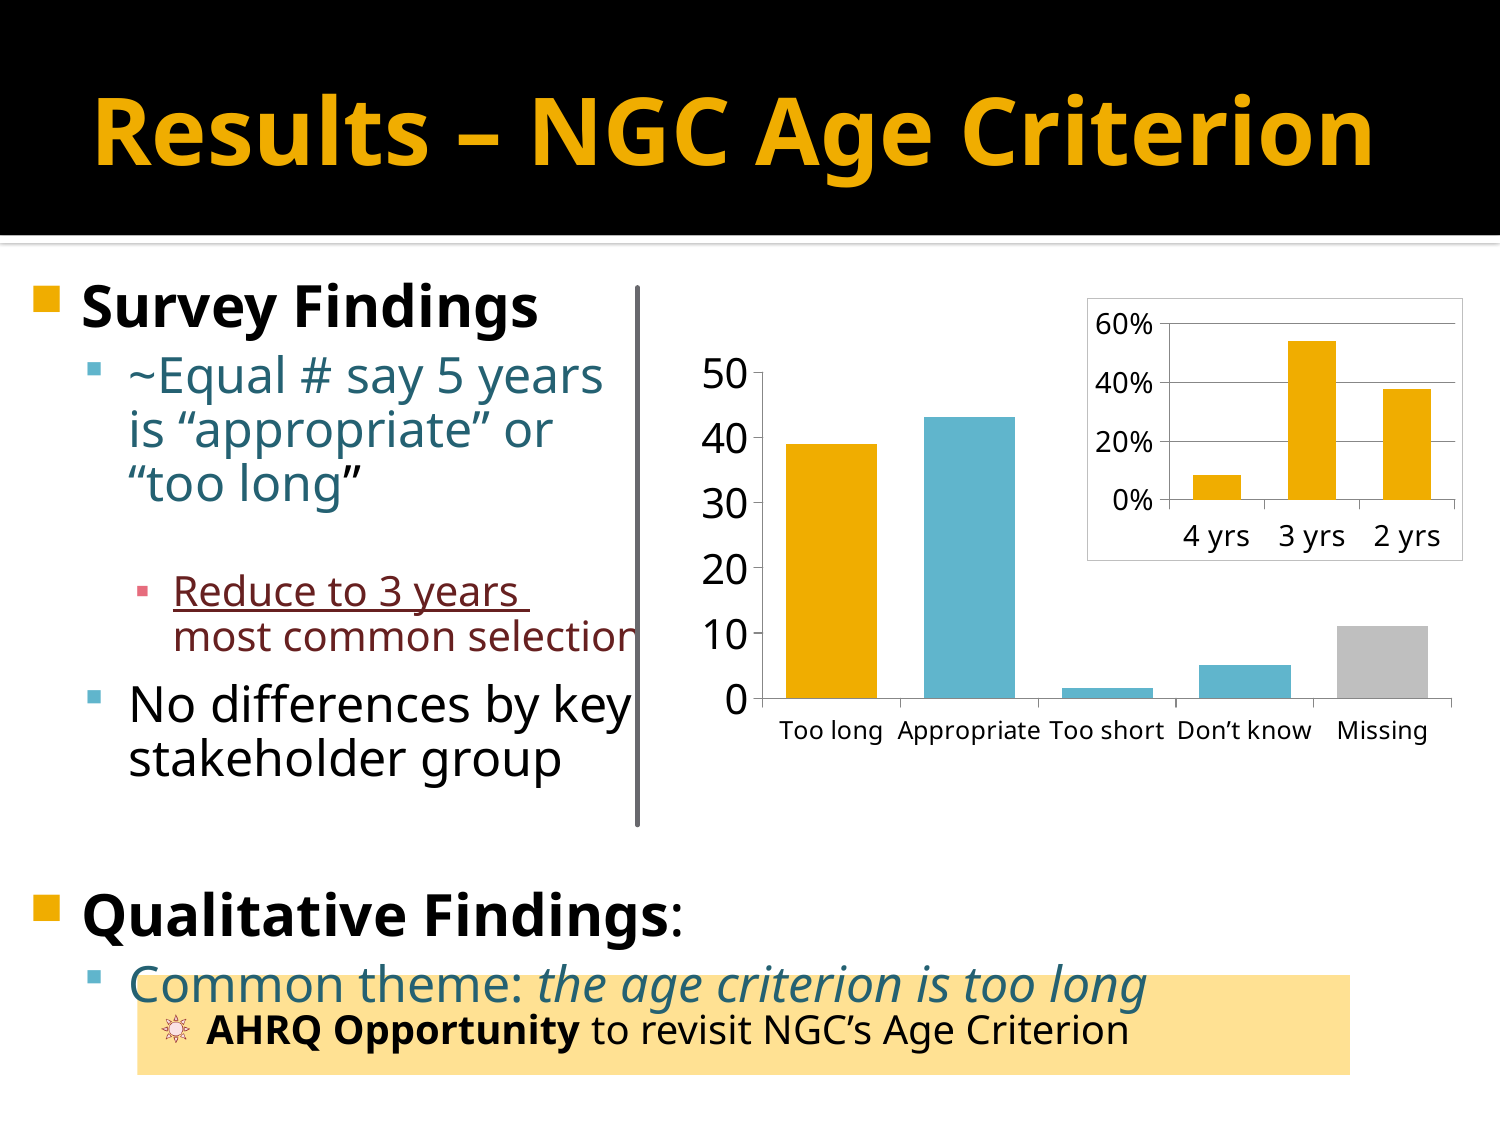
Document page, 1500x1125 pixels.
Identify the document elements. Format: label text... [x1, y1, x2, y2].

title Results – NGC Age Criterion [75, 24, 1425, 231]
list Survey Findings ~Equal # say 5 years is “appropriate” or “too long” Reduce to 3 years most common selection No differences by key stakeholder group Qualitative Findings: Common theme: the age criterion is too long [0, 262, 1500, 1125]
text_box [662, 298, 1468, 900]
